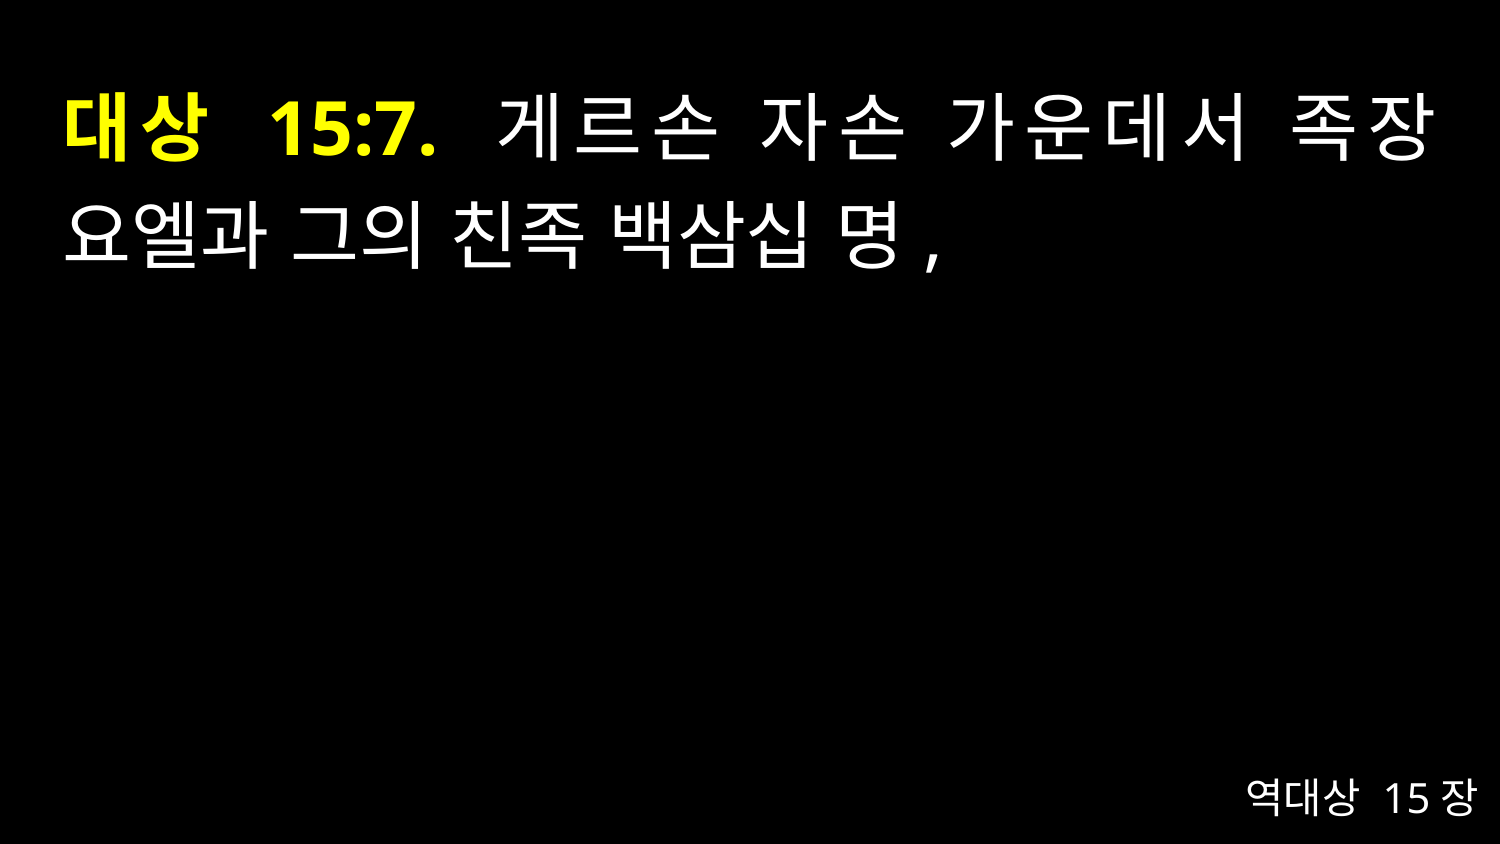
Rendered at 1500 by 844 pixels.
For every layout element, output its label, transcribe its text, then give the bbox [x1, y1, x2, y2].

subtitle 역대상 15장 [916, 770, 1500, 844]
title 대상 15:7. 게르손 자손 가운데서 족장 요엘과 그의 친족 백삼십 명, [0, 0, 1500, 844]
